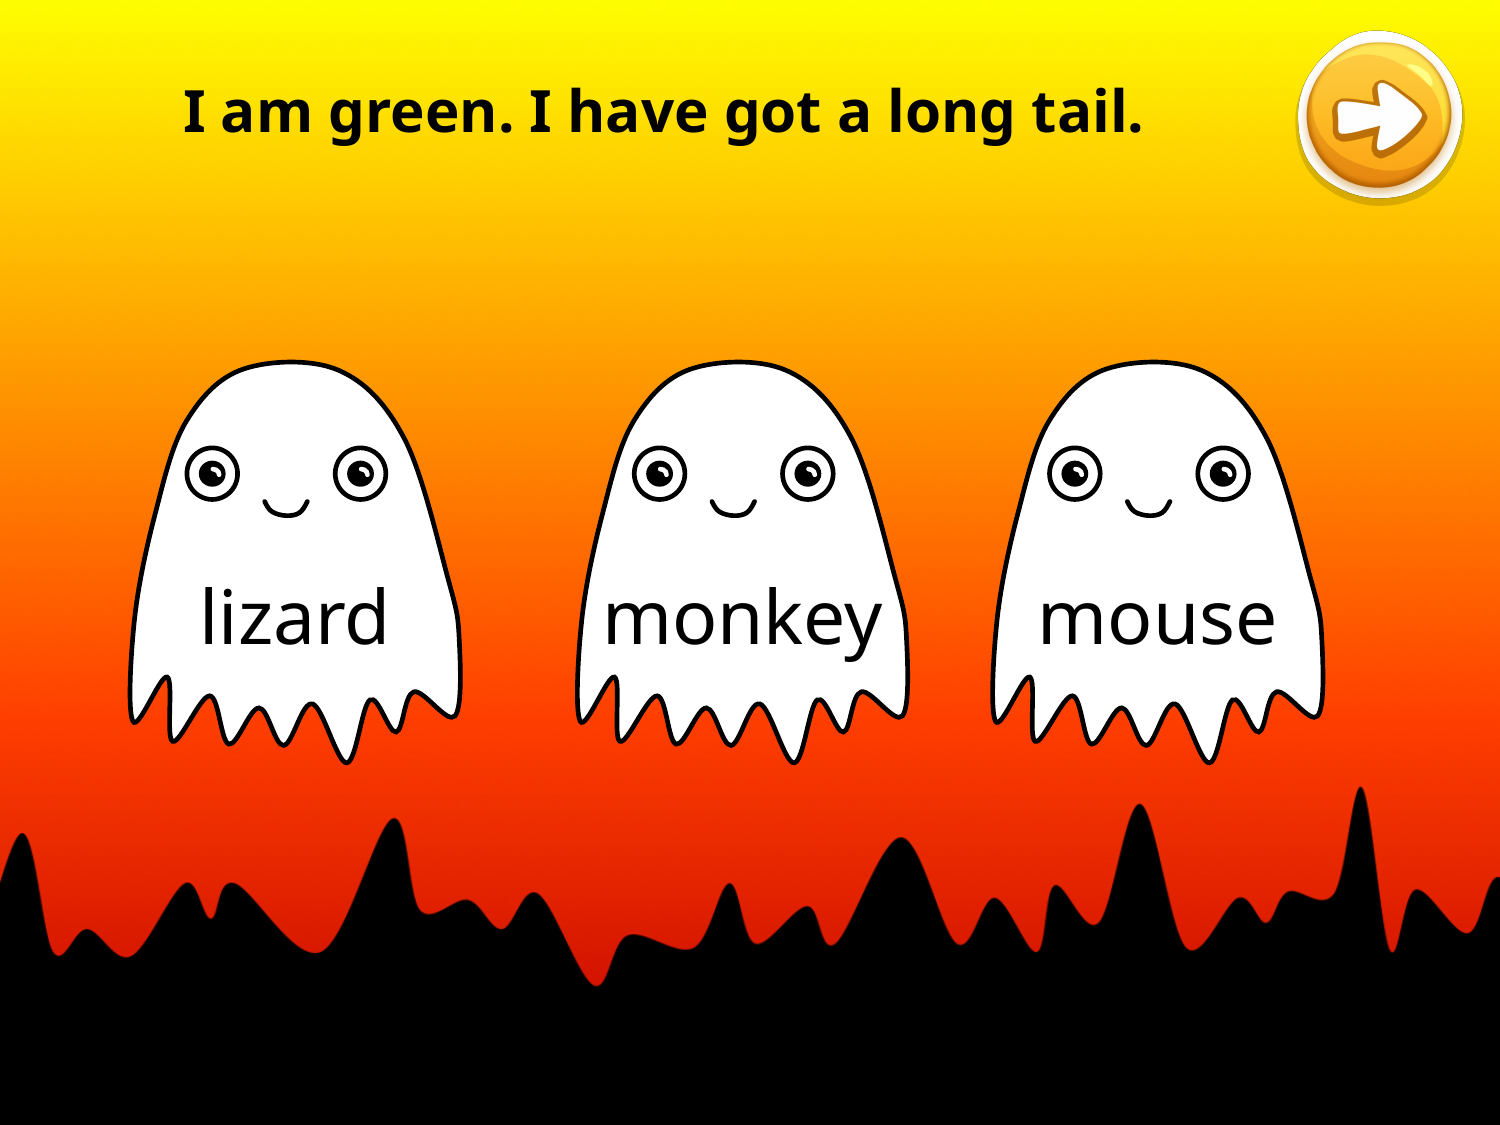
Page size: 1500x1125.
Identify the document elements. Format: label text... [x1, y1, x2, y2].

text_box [130, 361, 461, 763]
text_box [992, 361, 1323, 763]
picture [0, 0, 1500, 1125]
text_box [577, 361, 908, 763]
text_box I am green. I have got a long tail. [79, 66, 1249, 152]
